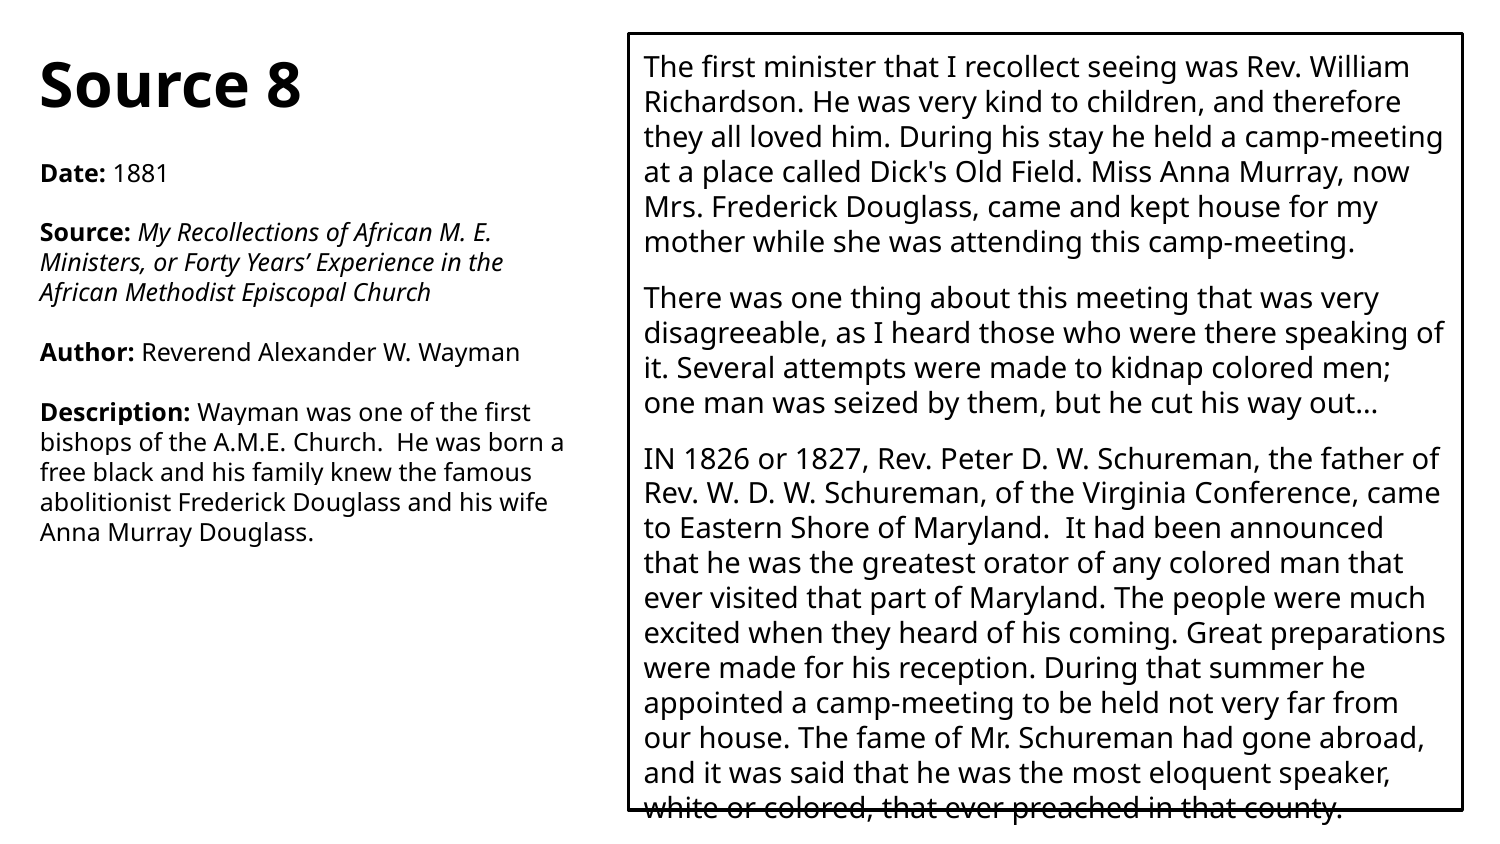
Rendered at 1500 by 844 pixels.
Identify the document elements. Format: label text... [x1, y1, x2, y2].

text_box Source 8 Date: 1881 Source: My Recollections of African M. E. Ministers, or Forty Years’ Experience in the African Methodist Episcopal Church Author: Reverend Alexander W. Wayman Description: Wayman was one of the first bishops of the A.M.E. Church. He was born a free black and his family knew the famous abolitionist Frederick Douglass and his wife Anna Murray Douglass. [24, 29, 592, 749]
text_box The first minister that I recollect seeing was Rev. William Richardson. He was very kind to children, and therefore they all loved him. During his stay he held a camp-meeting at a place called Dick's Old Field. Miss Anna Murray, now Mrs. Frederick Douglass, came and kept house for my mother while she was attending this camp-meeting. There was one thing about this meeting that was very disagreeable, as I heard those who were there speaking of it. Several attempts were made to kidnap colored men; one man was seized by them, but he cut his way out… IN 1826 or 1827, Rev. Peter D. W. Schureman, the father of Rev. W. D. W. Schureman, of the Virginia Conference, came to Eastern Shore of Maryland. It had been announced that he was the greatest orator of any colored man that ever visited that part of Maryland. The people were much excited when they heard of his coming. Great preparations were made for his reception. During that summer he appointed a camp-meeting to be held not very far from our house. The fame of Mr. Schureman had gone abroad, and it was said that he was the most eloquent speaker, white or colored, that ever preached in that county. [628, 33, 1463, 811]
